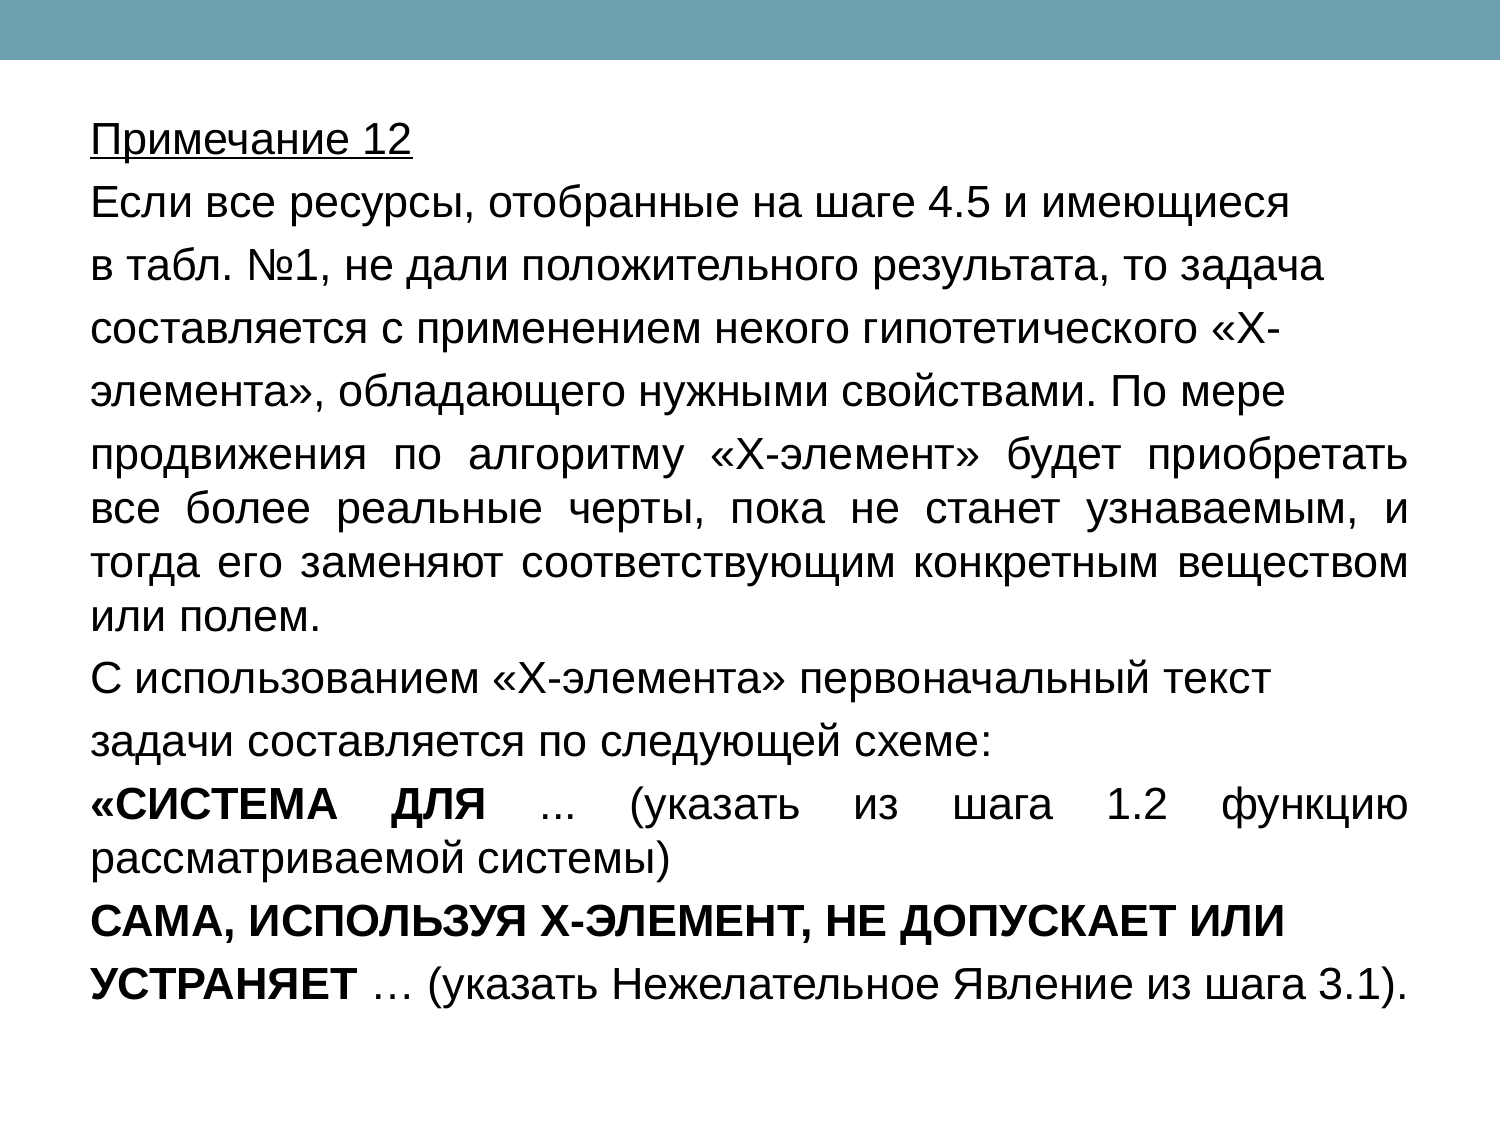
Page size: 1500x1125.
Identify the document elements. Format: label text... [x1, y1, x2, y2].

list Примечание 12 Если все ресурсы, отобранные на шаге 4.5 и имеющиеся в табл. №1, не дали положительного результата, то задача составляется с применением некого гипотетического «X- элемента», обладающего нужными свойствами. По мере продвижения по алгоритму «Х-элемент» будет приобретать все более реальные черты, пока не станет узнаваемым, и тогда его заменяют соответствующим конкретным веществом или полем. С использованием «Х-элемента» первоначальный текст задачи составляется по следующей схеме: «СИСТЕМА ДЛЯ ... (указать из шага 1.2 функцию рассматриваемой системы) САМА, ИСПОЛЬЗУЯ X-ЭЛЕМЕНТ, НЕ ДОПУСКАЕТ ИЛИ УСТРАНЯЕТ … (указать Нежелательное Явление из шага 3.1). [75, 101, 1425, 1063]
